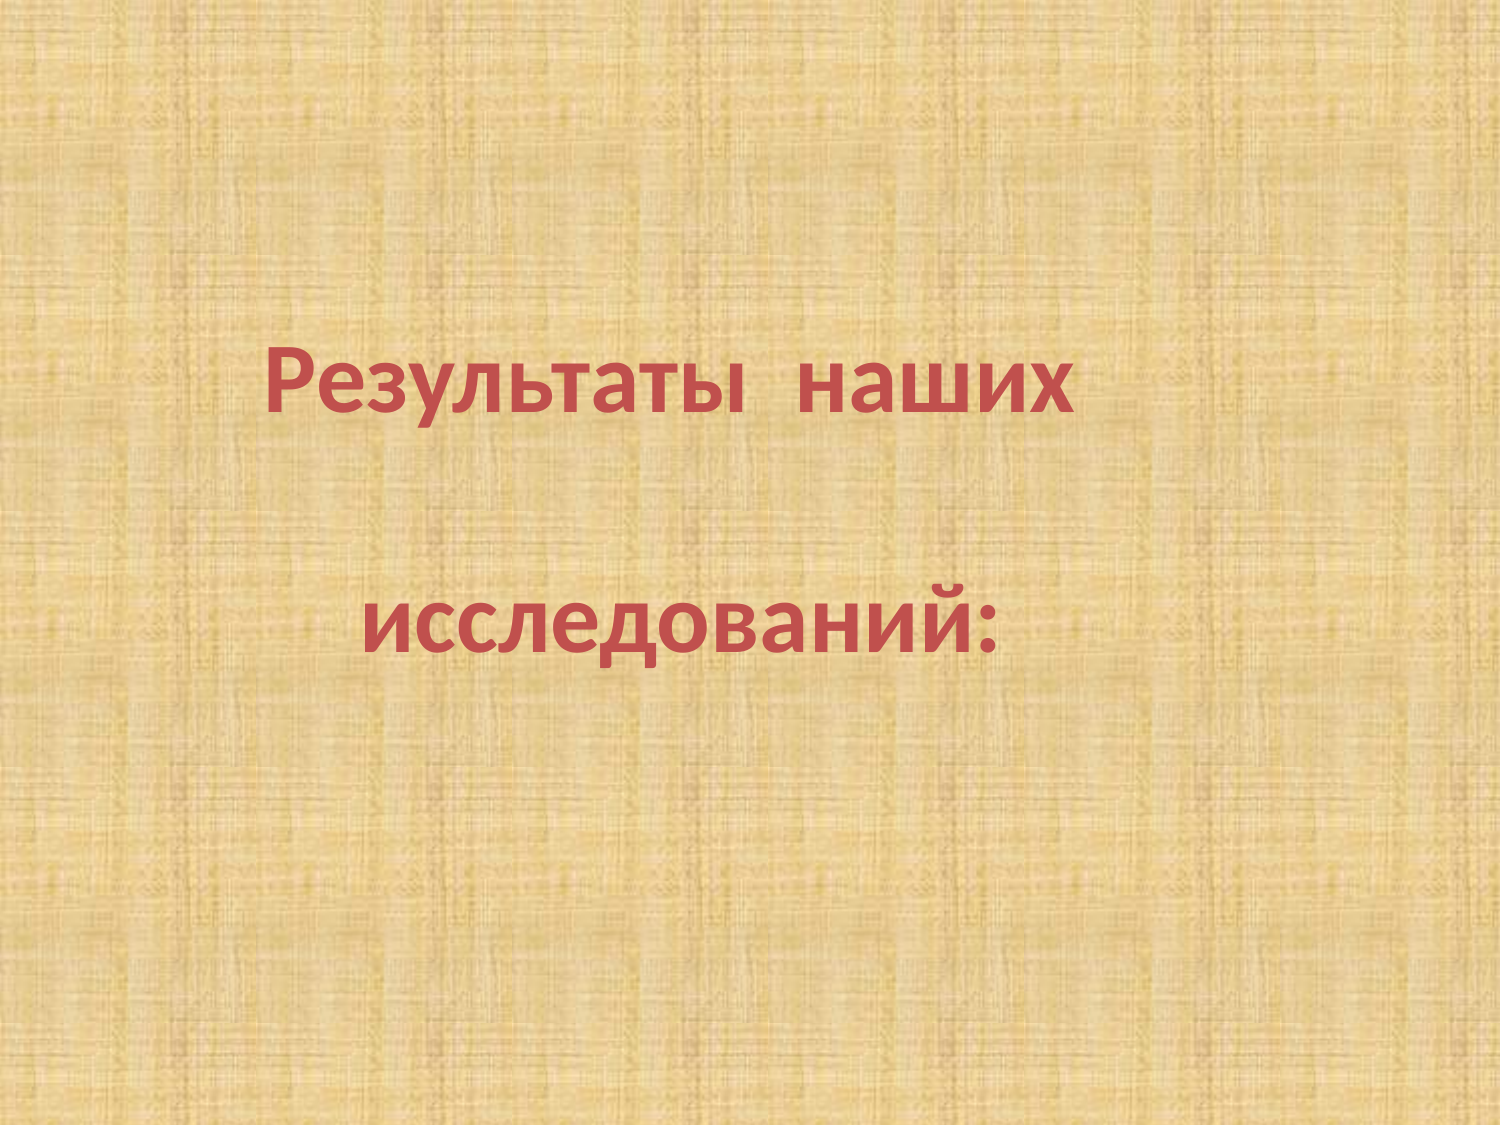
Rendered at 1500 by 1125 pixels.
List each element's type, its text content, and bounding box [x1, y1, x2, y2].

picture [0, 0, 1500, 1125]
title Результаты наших исследований: [50, 269, 1313, 715]
